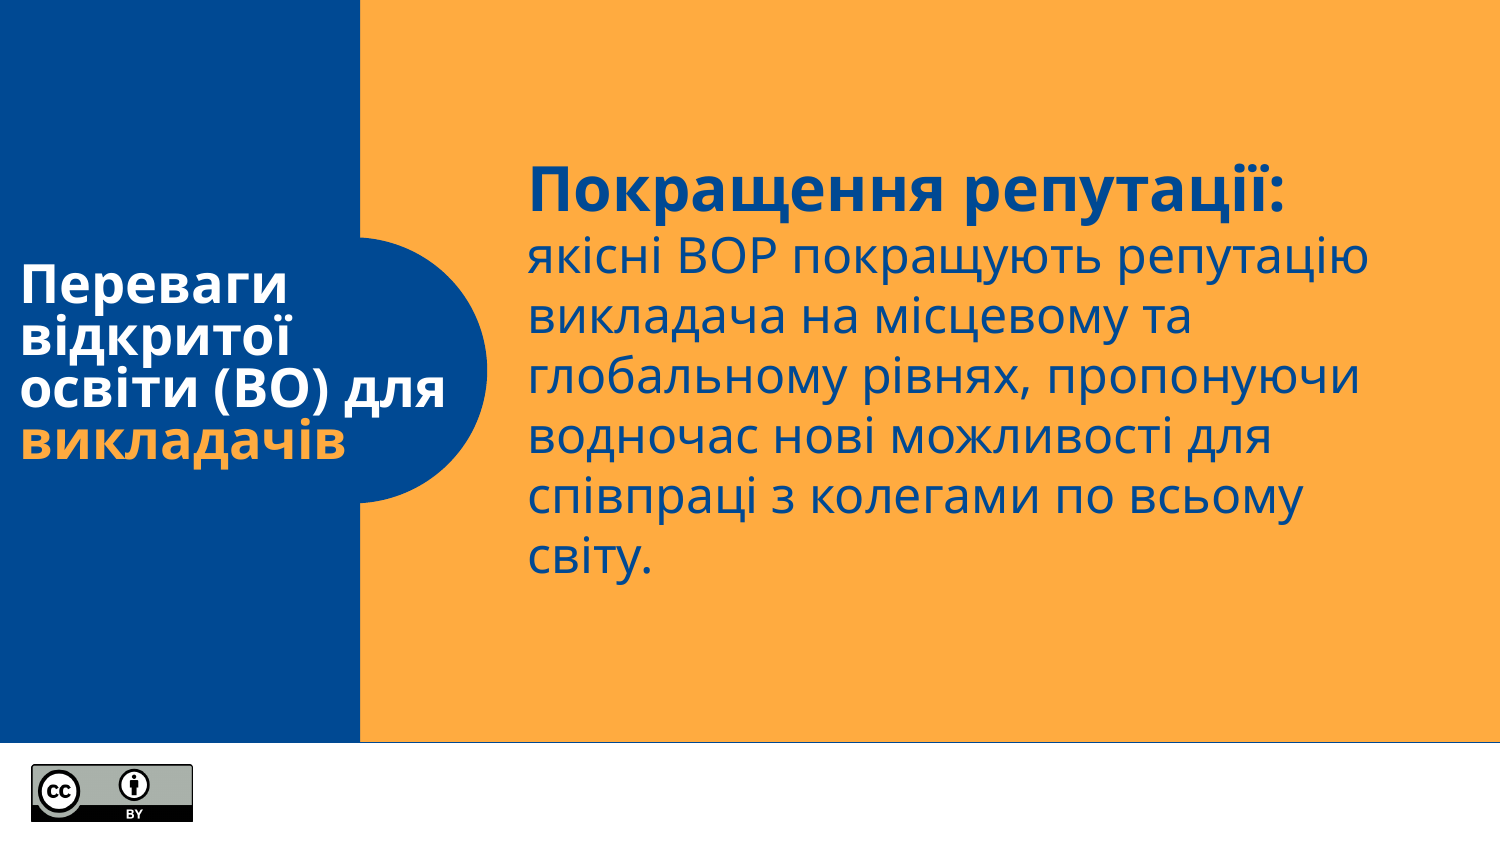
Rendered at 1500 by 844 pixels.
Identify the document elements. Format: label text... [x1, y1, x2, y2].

text_box Переваги відкритої освіти (BO) для викладачів [4, 246, 509, 485]
text_box Покращення репутації: якісні BOP покращують репутацію викладача на місцевому та глобальному рівнях, пропонуючи водночас нові можливості для співпраці з колегами по всьому світу. [512, 133, 1409, 674]
text_box [0, 0, 361, 742]
text_box [0, 750, 1500, 844]
picture [31, 764, 193, 822]
text_box [284, 485, 421, 504]
text_box [304, 237, 401, 246]
